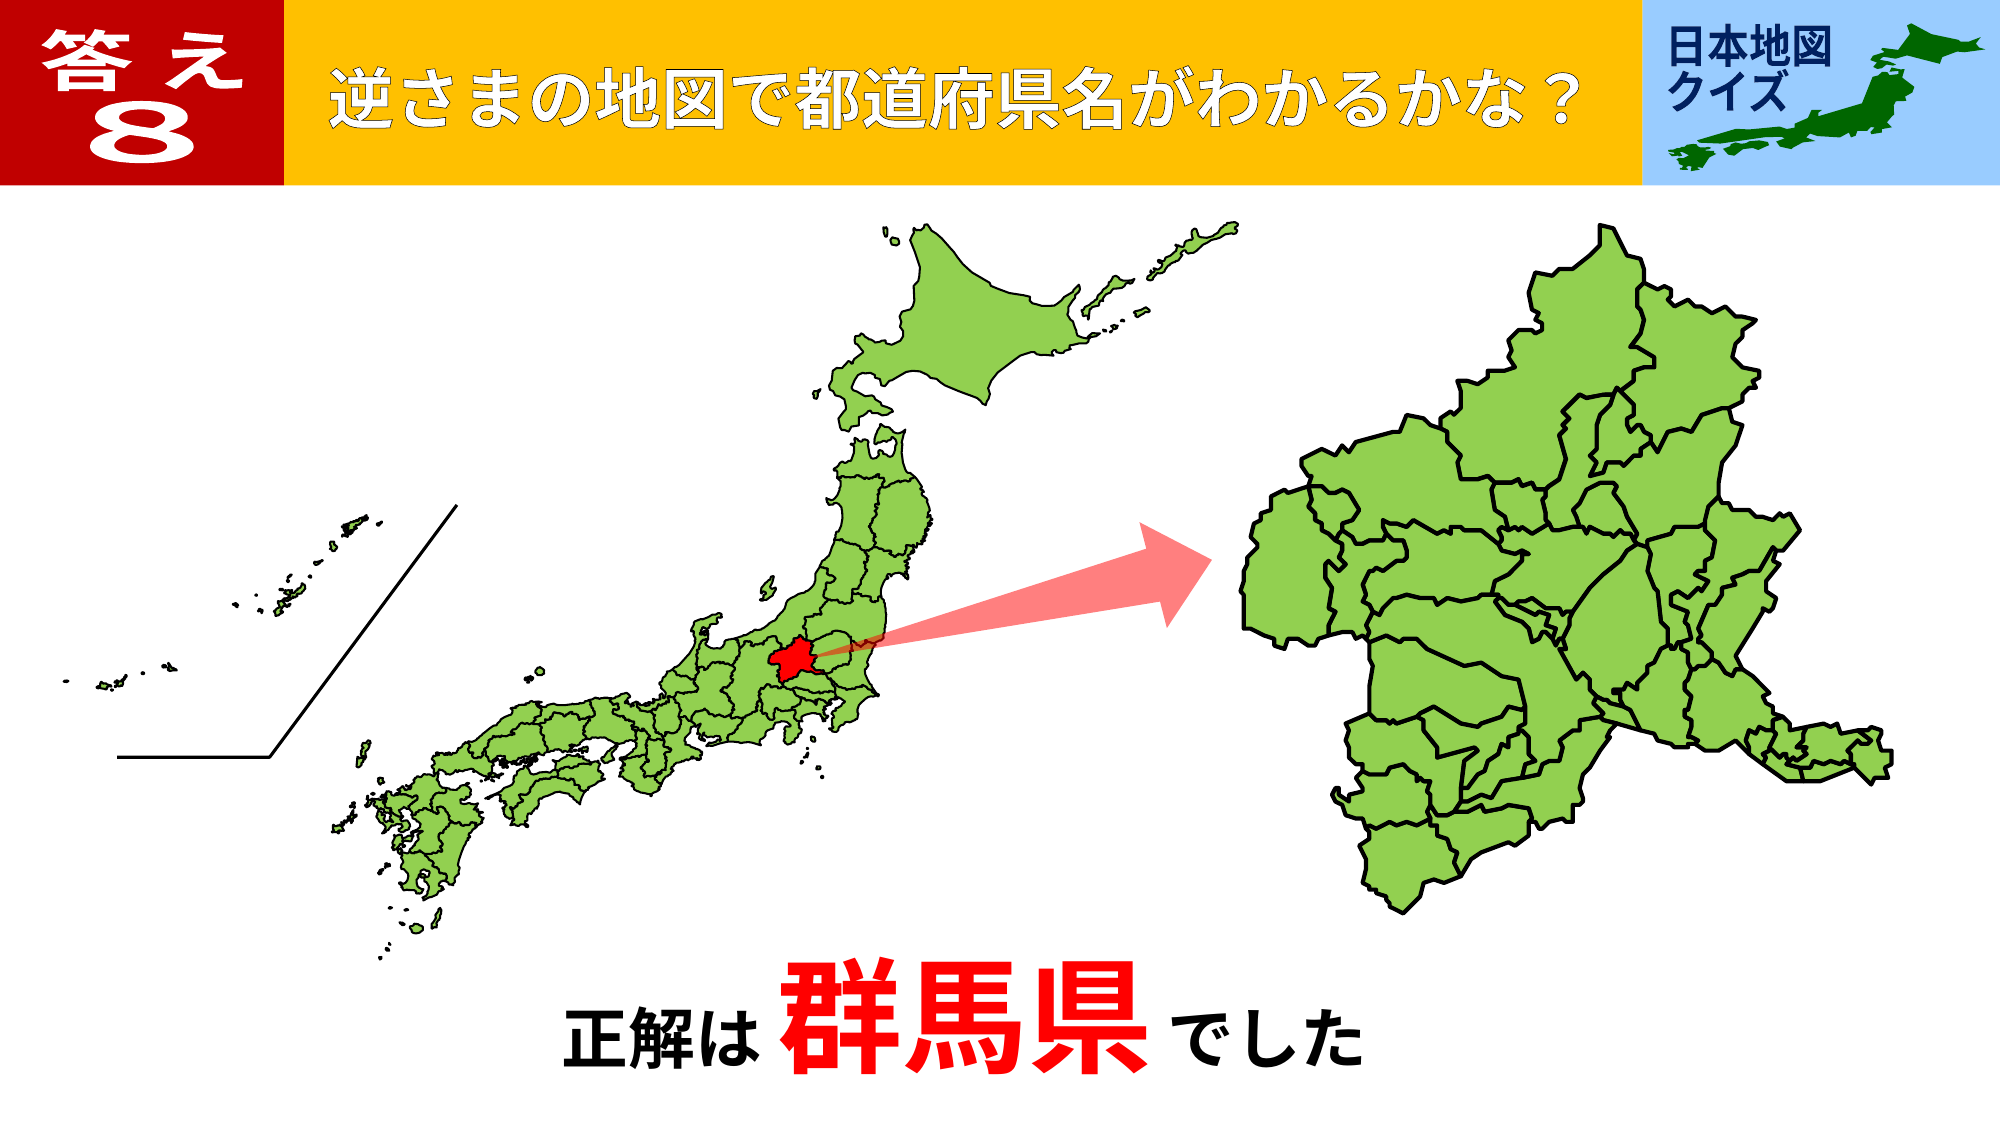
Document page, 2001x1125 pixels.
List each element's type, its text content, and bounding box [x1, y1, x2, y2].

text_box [63, 221, 1239, 960]
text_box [1240, 224, 1892, 914]
text_box 正解は 群馬県 でした [546, 931, 1383, 1097]
